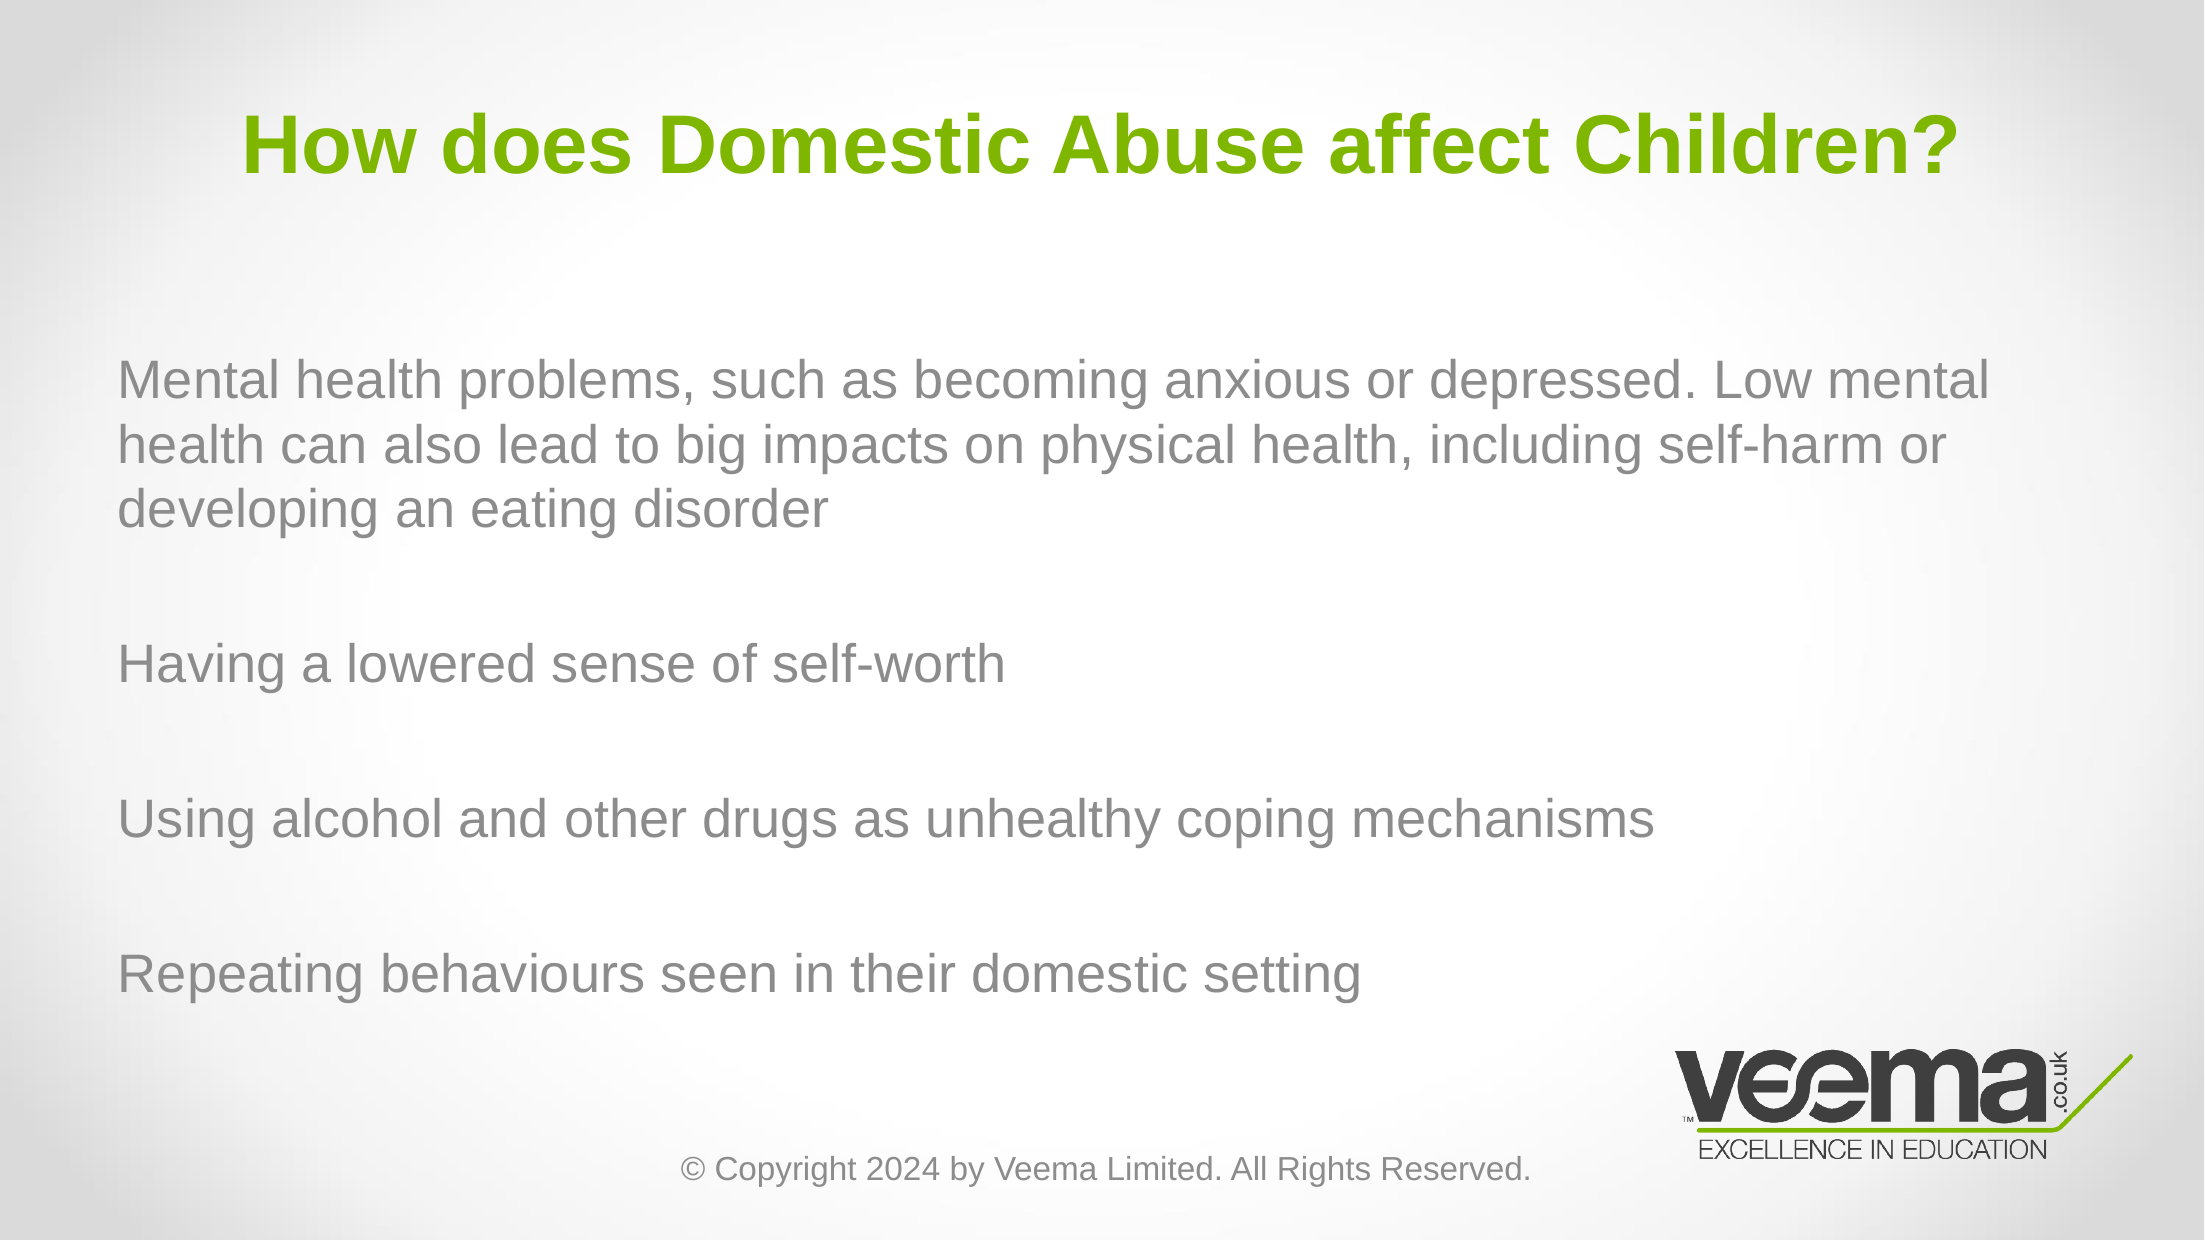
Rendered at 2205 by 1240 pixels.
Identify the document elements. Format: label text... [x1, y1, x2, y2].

picture [0, 0, 2205, 1240]
list Mental health problems, such as becoming anxious or depressed. Low mental health can also lead to big impacts on physical health, including self-harm or developing an eating disorder Having a lowered sense of self-worth Using alcohol and other drugs as unhealthy coping mechanisms Repeating behaviours seen in their domestic setting [109, 336, 2095, 1109]
title How does Domestic Abuse affect Children? [109, 82, 2095, 290]
